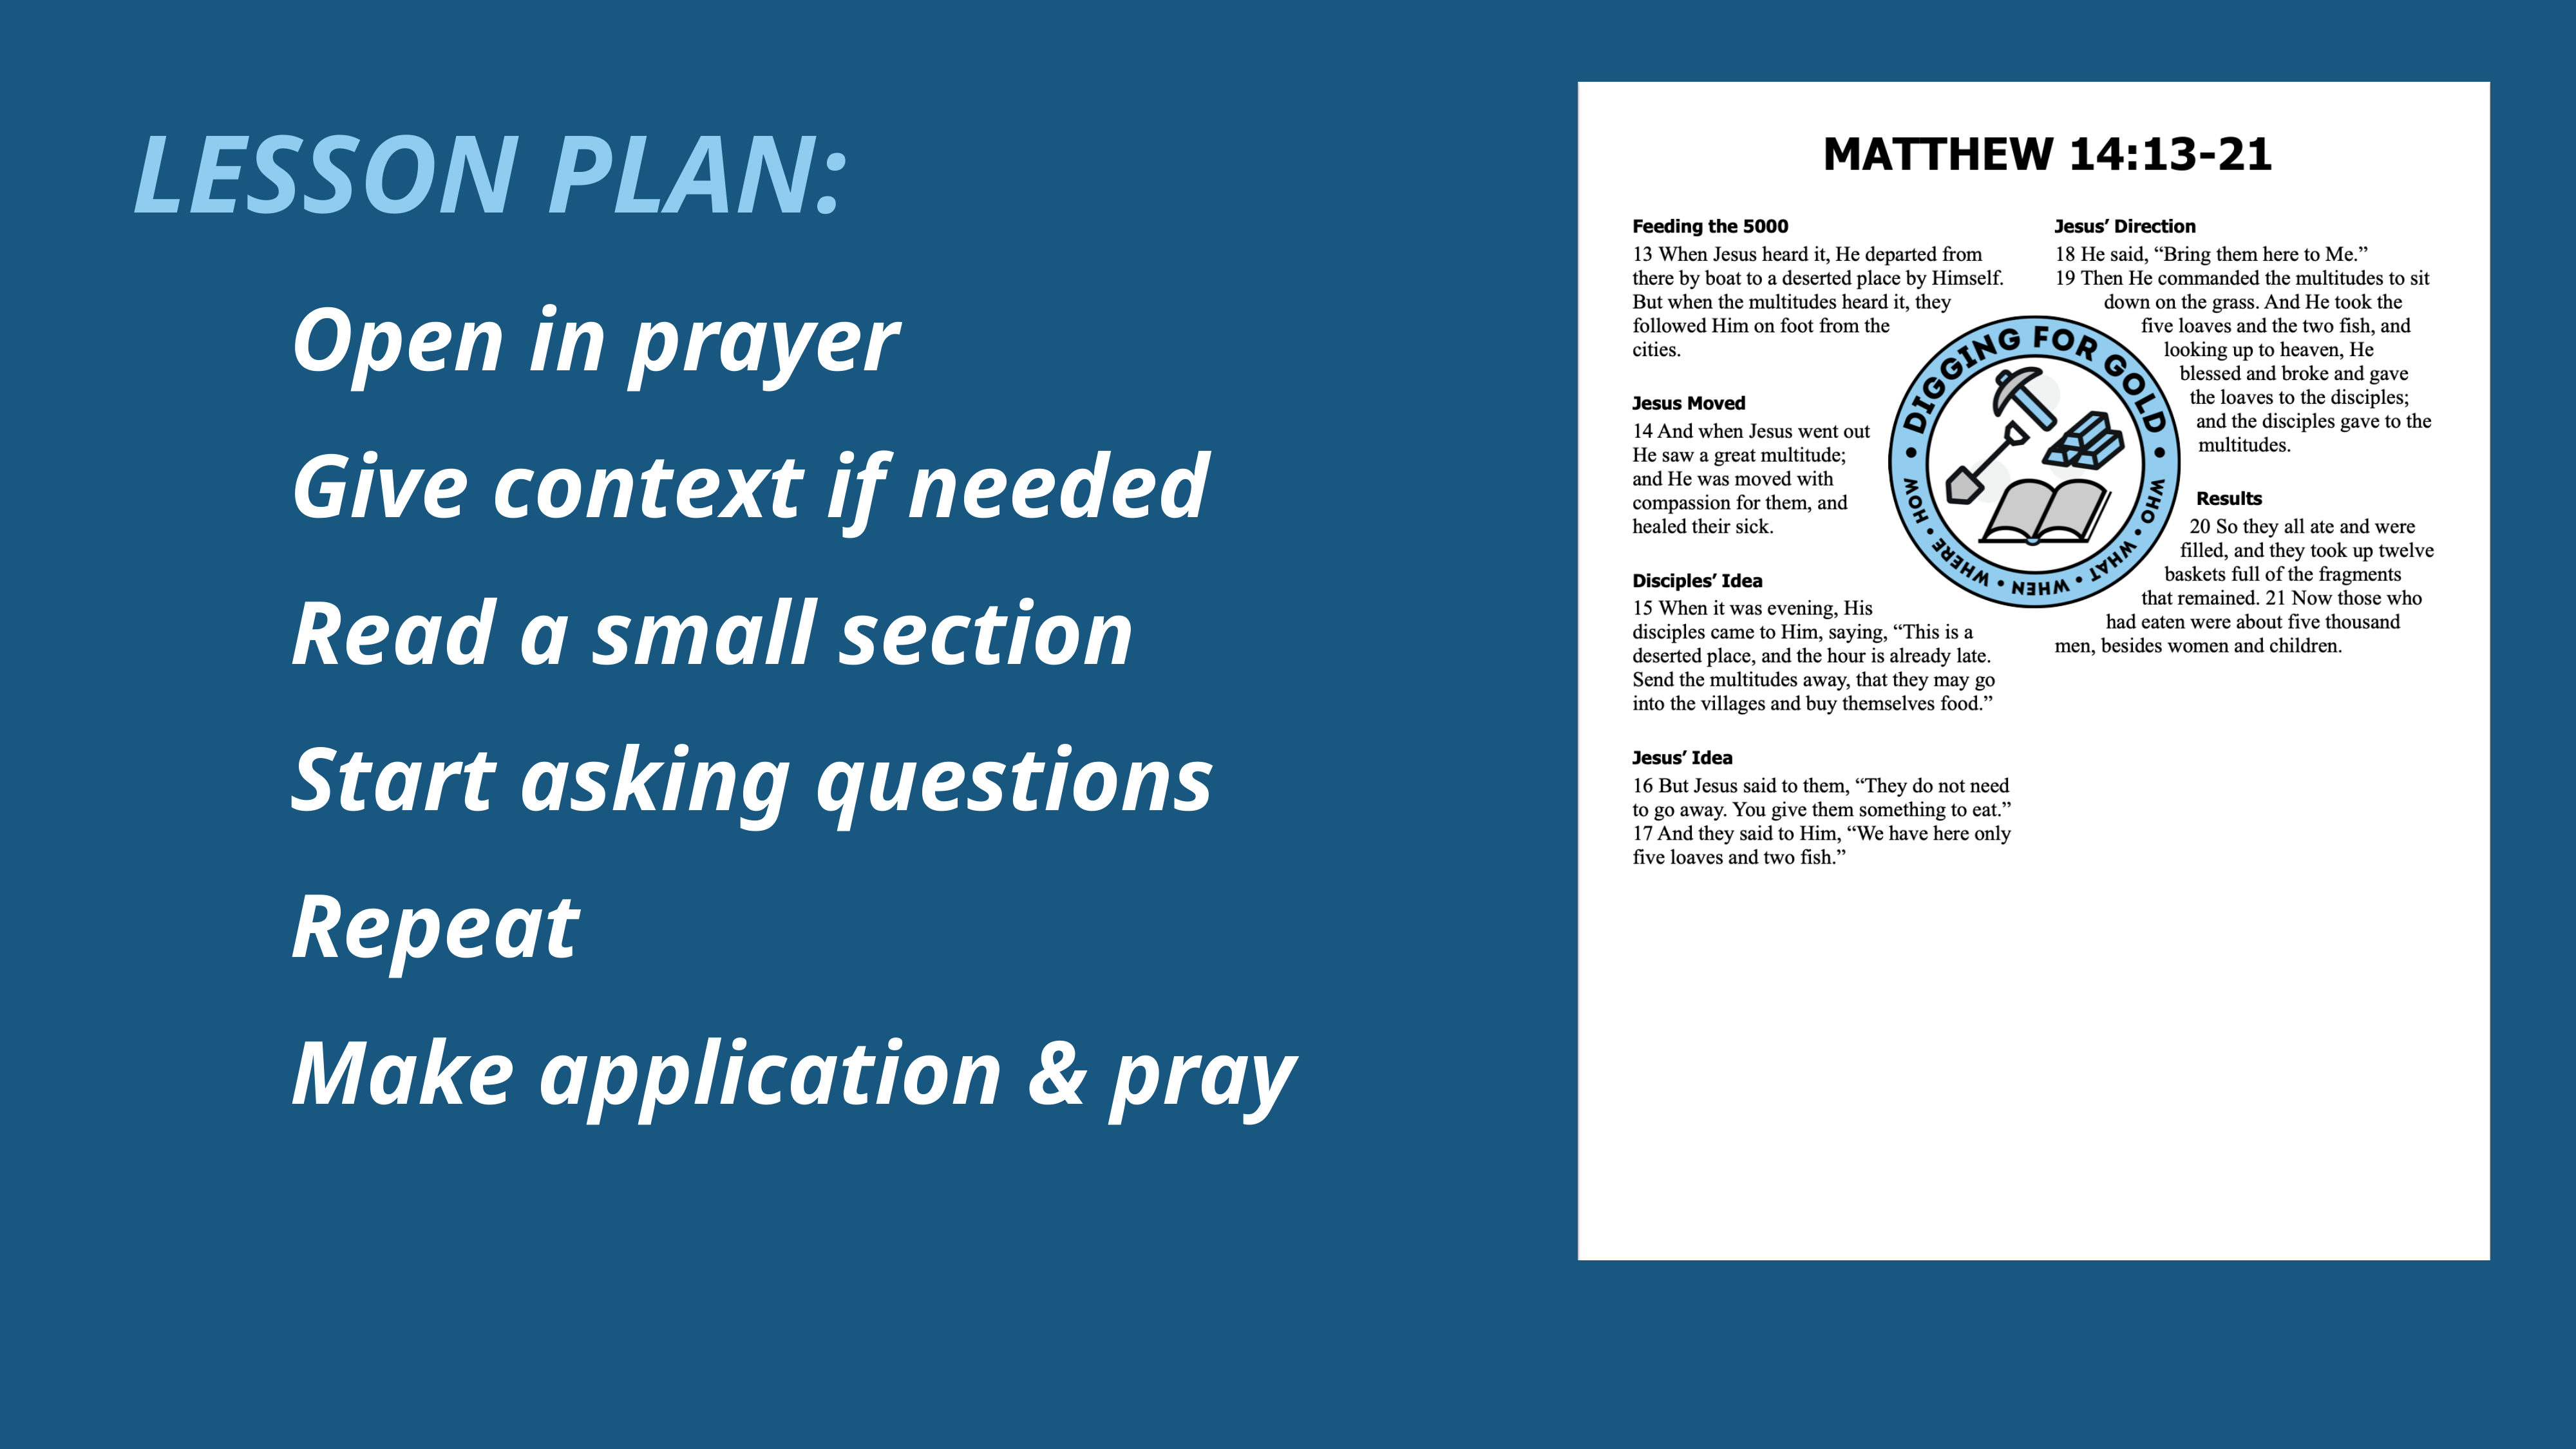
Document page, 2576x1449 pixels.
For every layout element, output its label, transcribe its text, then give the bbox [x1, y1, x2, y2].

text_box LESSON PLAN: [126, 124, 1402, 239]
text_box Make application & pray [284, 1032, 1560, 1126]
text_box Open in prayer [284, 298, 1560, 393]
text_box Start asking questions [284, 738, 1560, 833]
picture [1577, 82, 2490, 1260]
text_box Give context if needed [284, 445, 1560, 540]
text_box Repeat [284, 885, 1560, 980]
text_box Read a small section [284, 592, 1560, 687]
